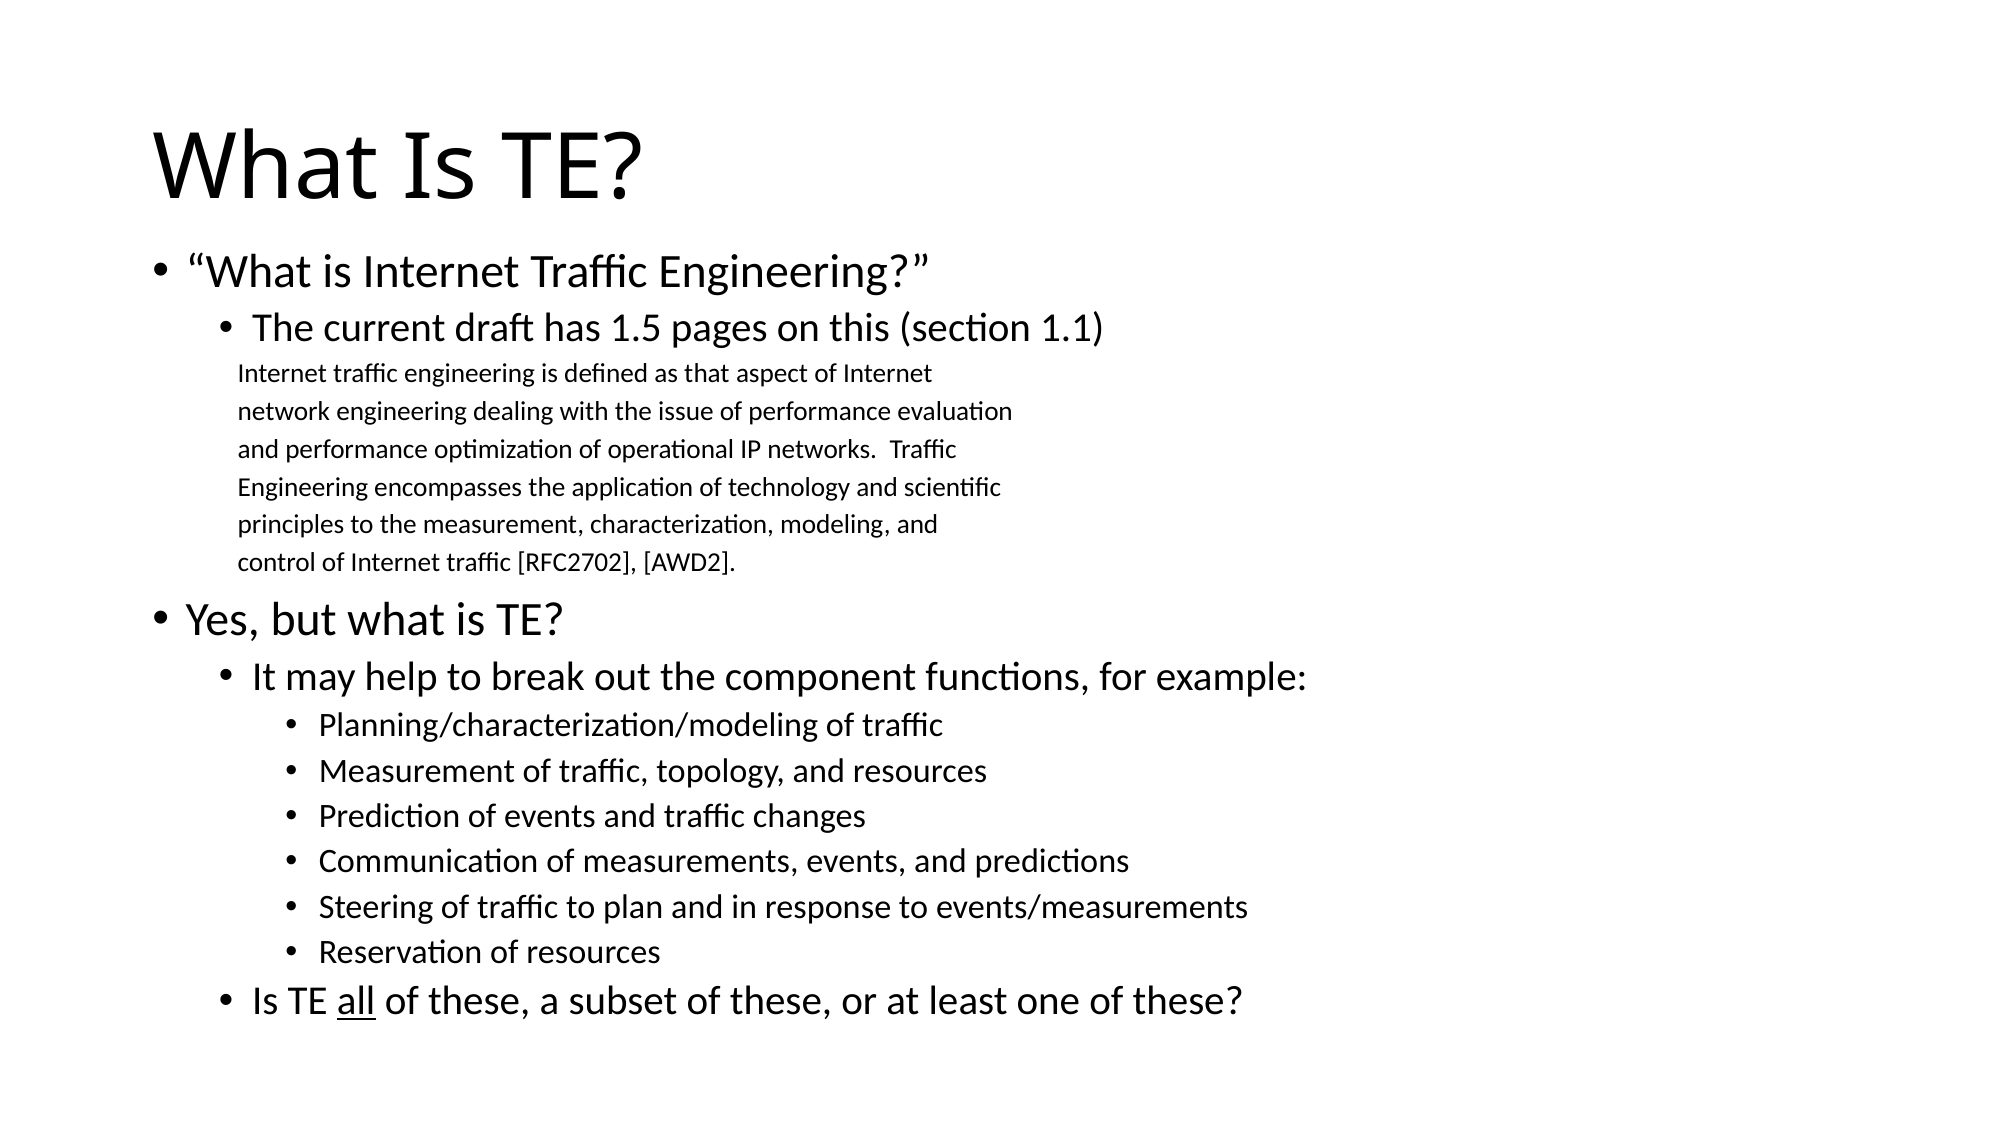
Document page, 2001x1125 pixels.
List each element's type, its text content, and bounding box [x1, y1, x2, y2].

list “What is Internet Traffic Engineering?” The current draft has 1.5 pages on this (section 1.1) Internet traffic engineering is defined as that aspect of Internet network engineering dealing with the issue of performance evaluation and performance optimization of operational IP networks. Traffic Engineering encompasses the application of technology and scientific principles to the measurement, characterization, modeling, and control of Internet traffic [RFC2702], [AWD2]. Yes, but what is TE? It may help to break out the component functions, for example: Planning/characterization/modeling of traffic Measurement of traffic, topology, and resources Prediction of events and traffic changes Communication of measurements, events, and predictions Steering of traffic to plan and in response to events/measurements Reservation of resources Is TE all of these, a subset of these, or at least one of these? [137, 238, 1863, 1041]
title What Is TE? [137, 59, 1863, 238]
